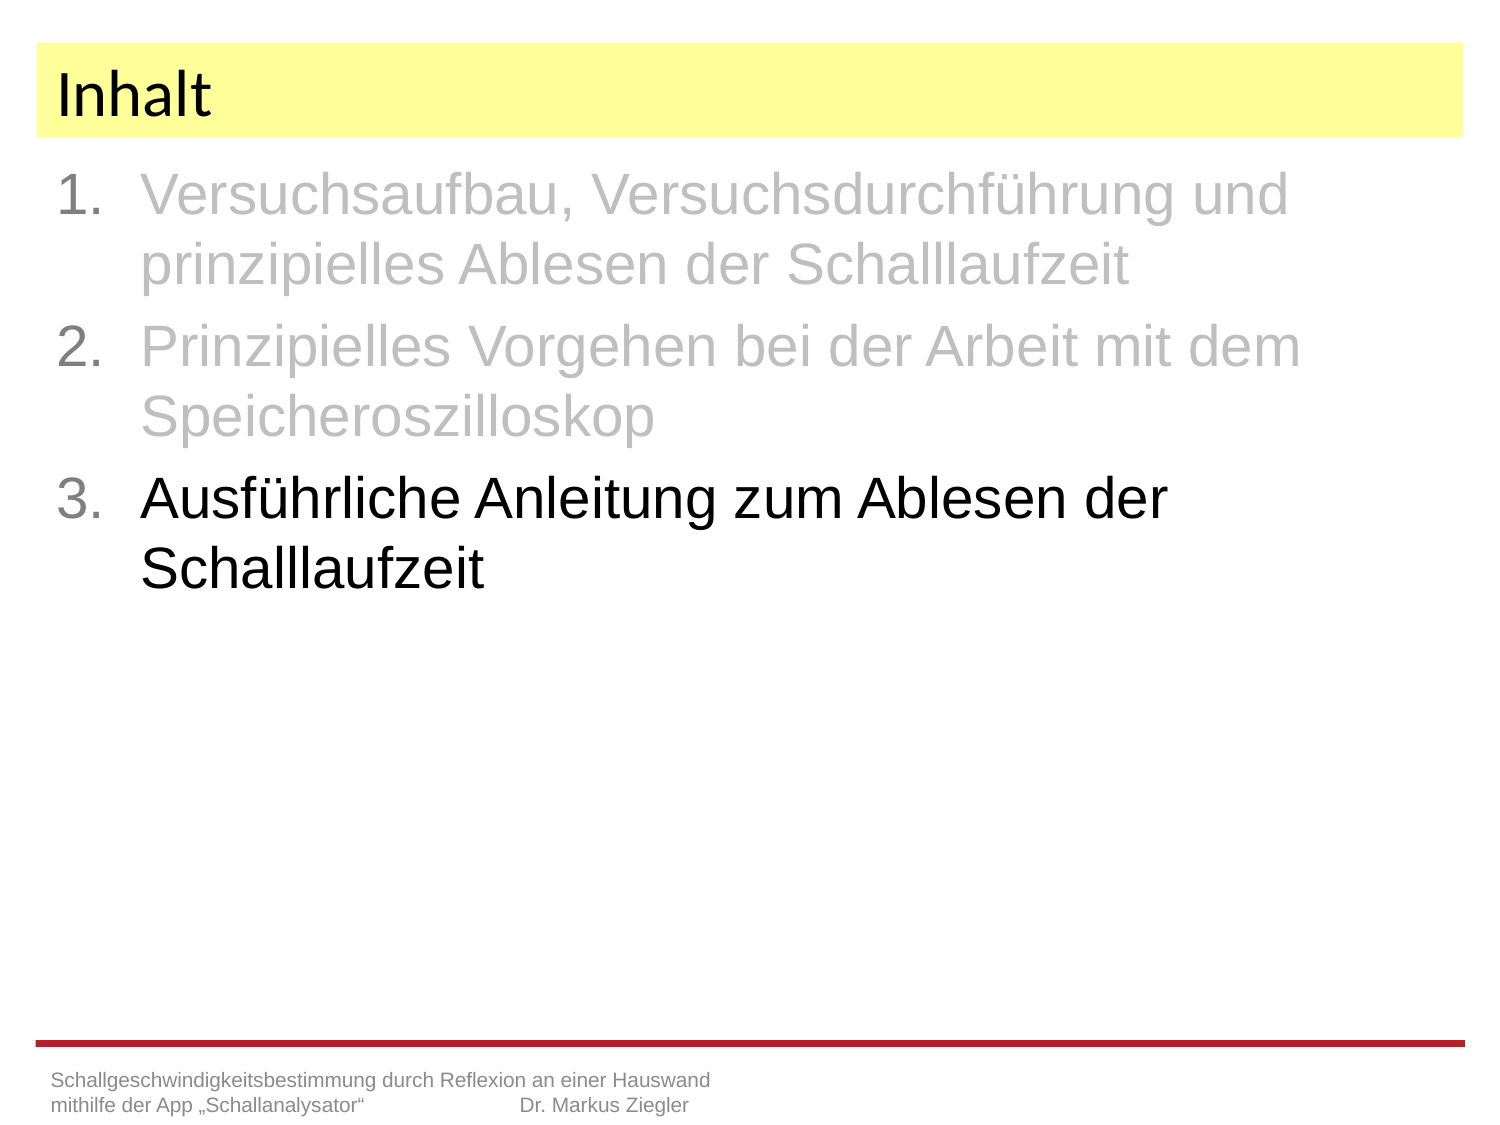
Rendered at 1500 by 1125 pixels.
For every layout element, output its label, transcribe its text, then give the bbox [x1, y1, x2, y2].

list Versuchsaufbau, Versuchsdurchführung und prinzipielles Ablesen der Schalllaufzeit Prinzipielles Vorgehen bei der Arbeit mit dem Speicheroszilloskop Ausführliche Anleitung zum Ablesen der Schalllaufzeit [41, 149, 1459, 1024]
title Inhalt [41, 42, 1459, 149]
footer Schallgeschwindigkeitsbestimmung durch Reflexion an einer Hauswand mithilfe der App „Schallanalysator“ Dr. Markus Ziegler [35, 1061, 768, 1122]
